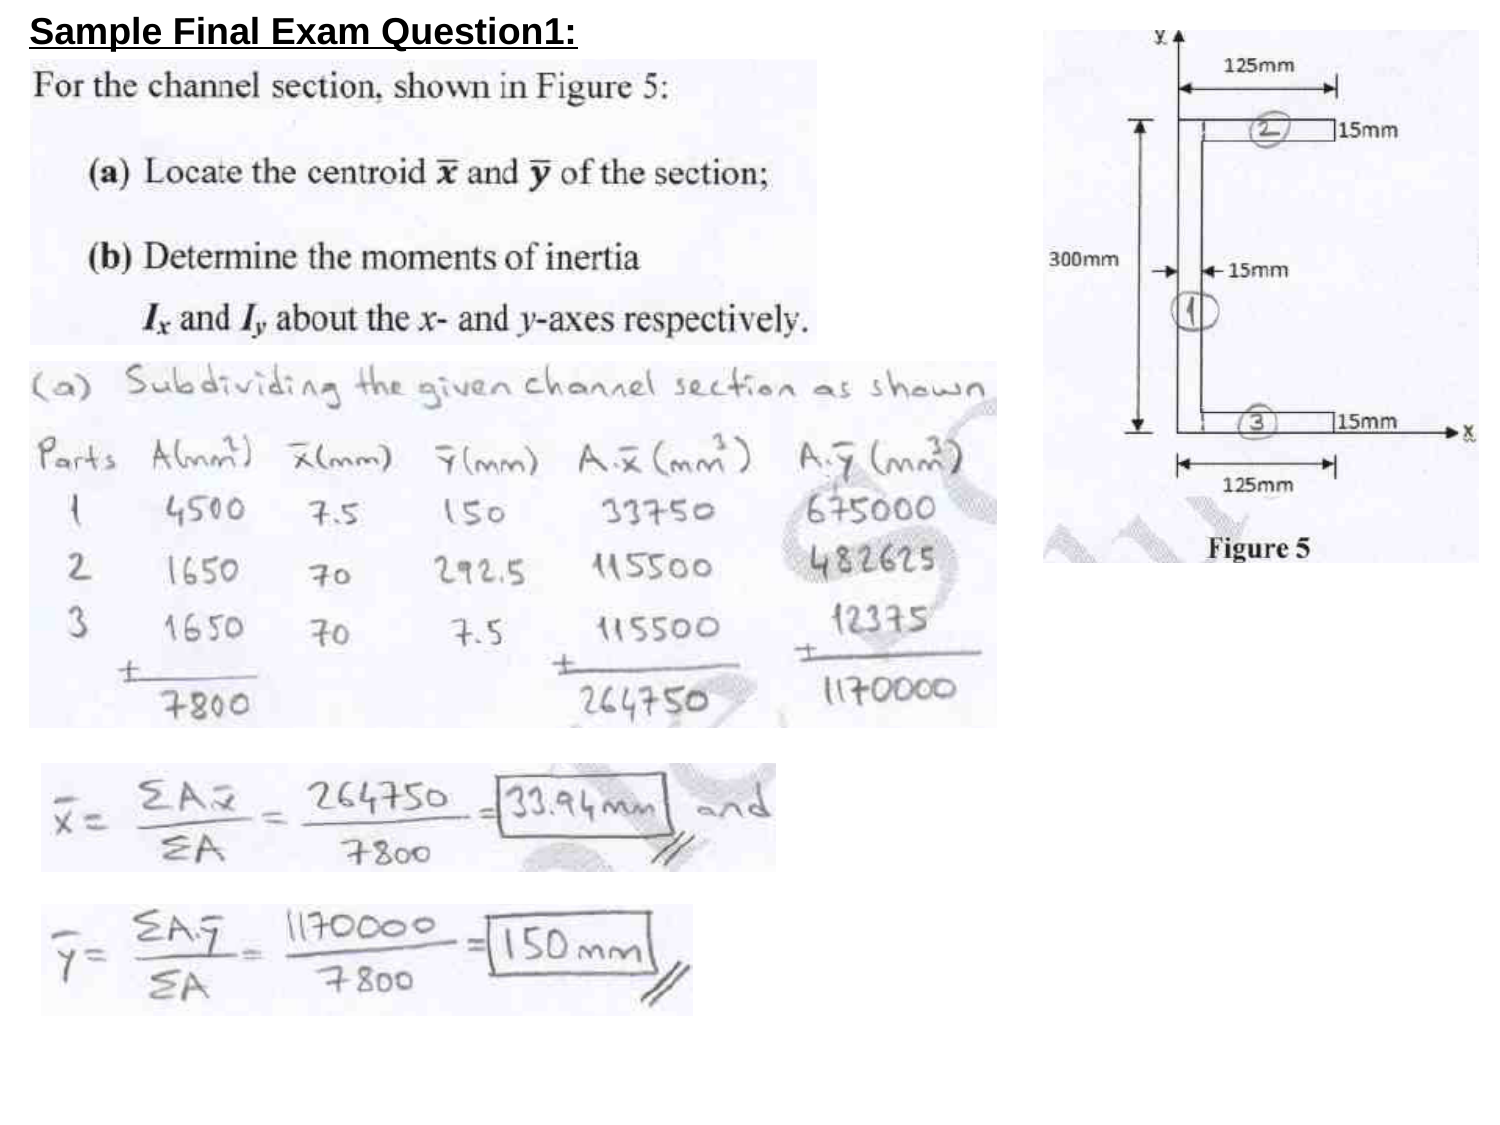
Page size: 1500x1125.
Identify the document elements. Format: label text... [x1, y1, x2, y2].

picture [1042, 30, 1479, 564]
picture [29, 361, 997, 728]
picture [40, 904, 693, 1017]
picture [40, 762, 776, 872]
text_box Sample Final Exam Question1: [14, 0, 594, 60]
picture [29, 58, 817, 346]
